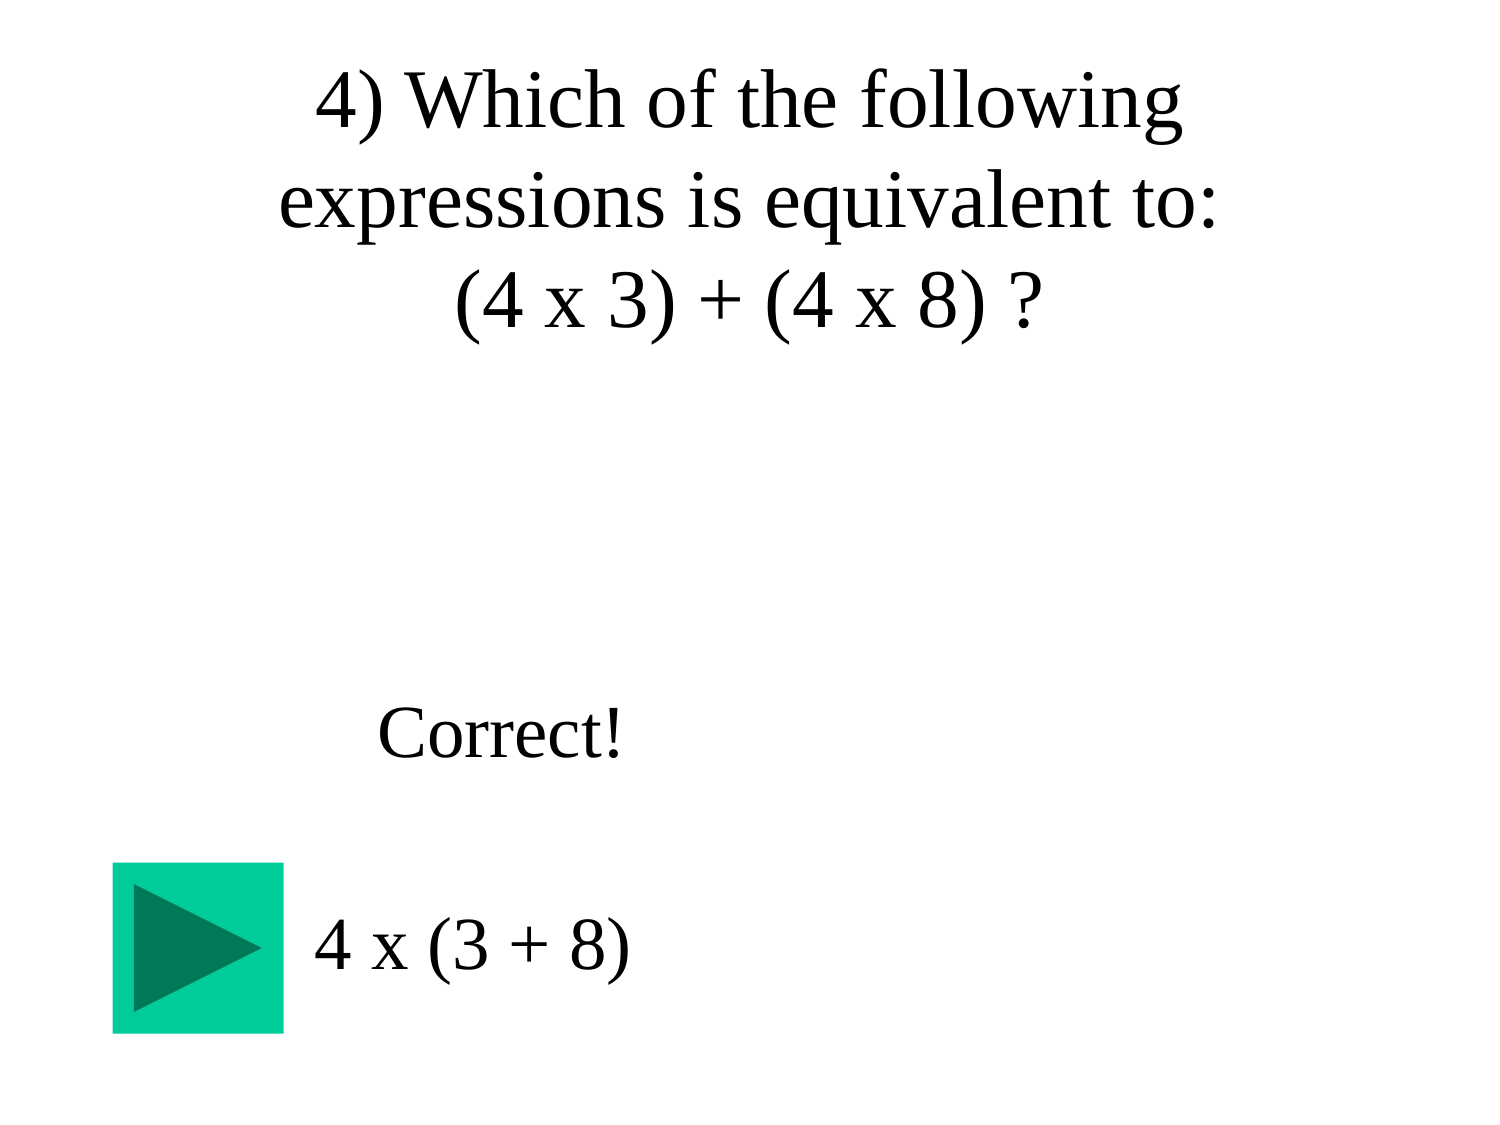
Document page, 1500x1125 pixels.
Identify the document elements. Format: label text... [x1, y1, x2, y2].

text_box Correct! [362, 674, 1150, 780]
text_box 4) Which of the following expressions is equivalent to: (4 x 3) + (4 x 8) ? [112, 99, 1388, 288]
text_box 4 x (3 + 8) [299, 887, 913, 993]
text_box [112, 862, 284, 1034]
